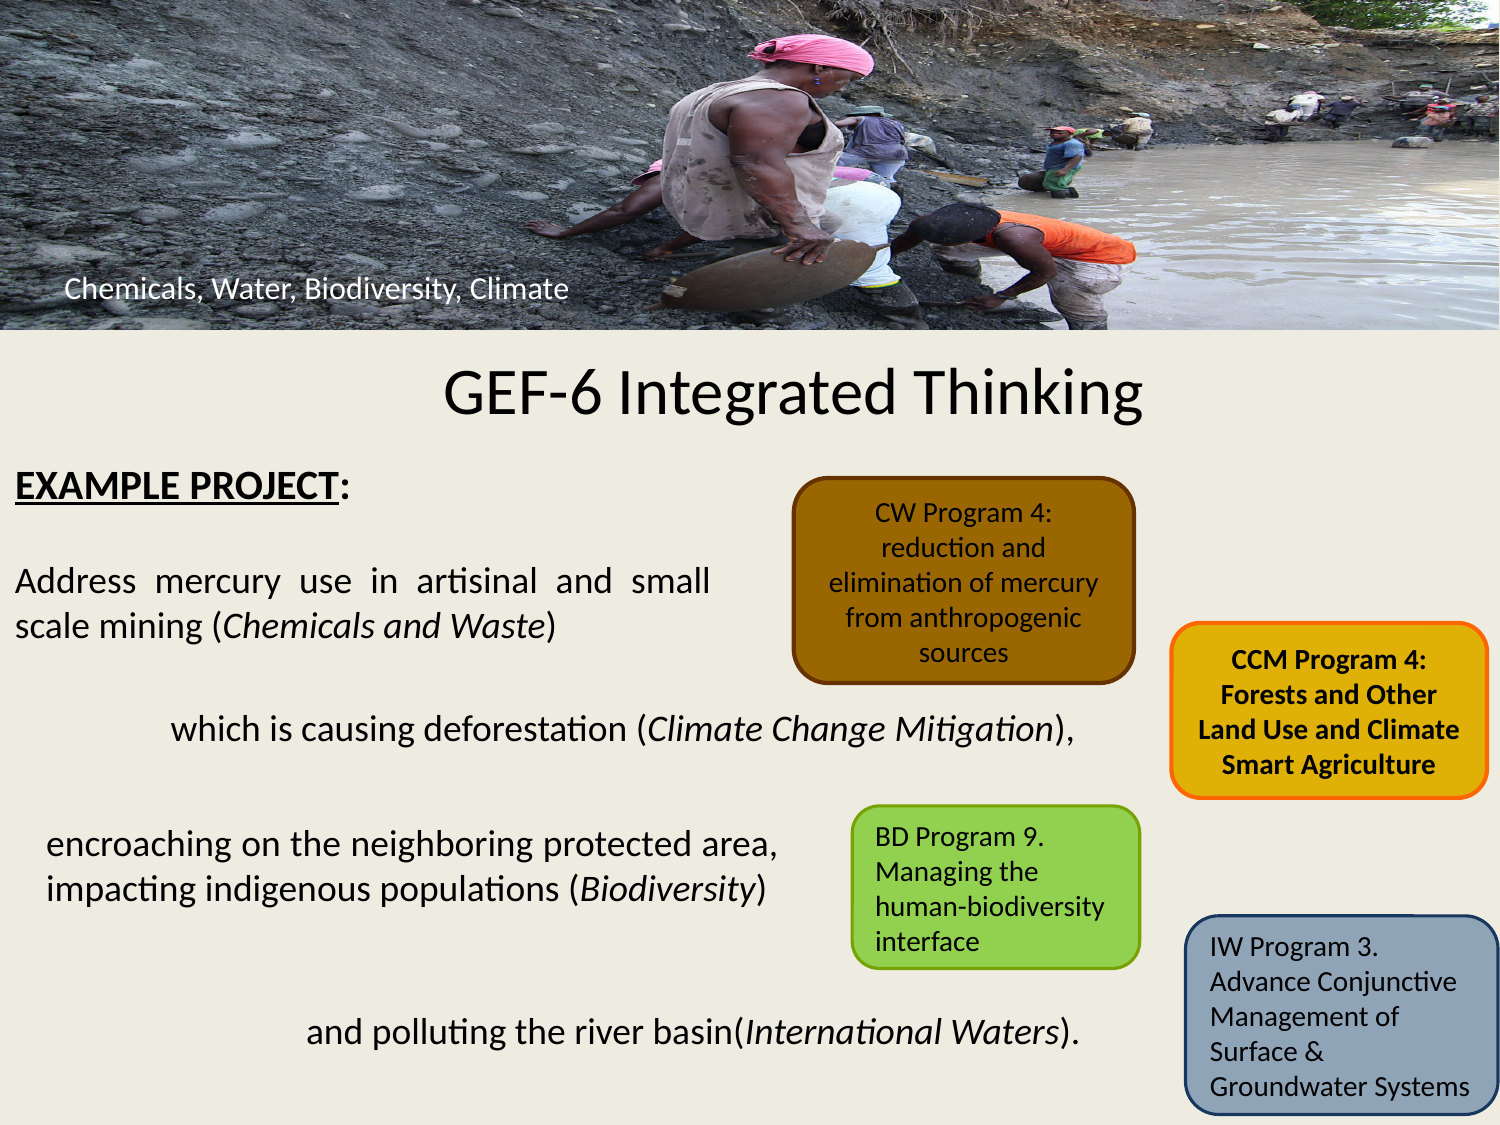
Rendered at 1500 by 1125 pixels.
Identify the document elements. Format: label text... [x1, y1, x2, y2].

text_box which is causing deforestation (Climate Change Mitigation), [5, 696, 1232, 757]
text_box encroaching on the neighboring protected area, impacting indigenous populations (Biodiversity) [31, 811, 794, 917]
text_box GEF-6 Integrated Thinking [237, 337, 1350, 438]
list EXAMPLE PROJECT: [0, 450, 475, 525]
text_box Address mercury use in artisinal and small scale mining (Chemicals and Waste) [0, 549, 727, 654]
picture [0, 0, 1499, 330]
text_box IW Program 3. Advance Conjunctive Management of Surface & Groundwater Systems [1183, 913, 1500, 1117]
text_box BD Program 9. Managing the human-biodiversity interface [850, 803, 1142, 971]
text_box and polluting the river basin(International Waters). [141, 999, 1173, 1060]
text_box CW Program 4: reduction and elimination of mercury from anthropogenic sources [791, 475, 1137, 686]
text_box CCM Program 4: Forests and Other Land Use and Climate Smart Agriculture [1169, 620, 1490, 800]
